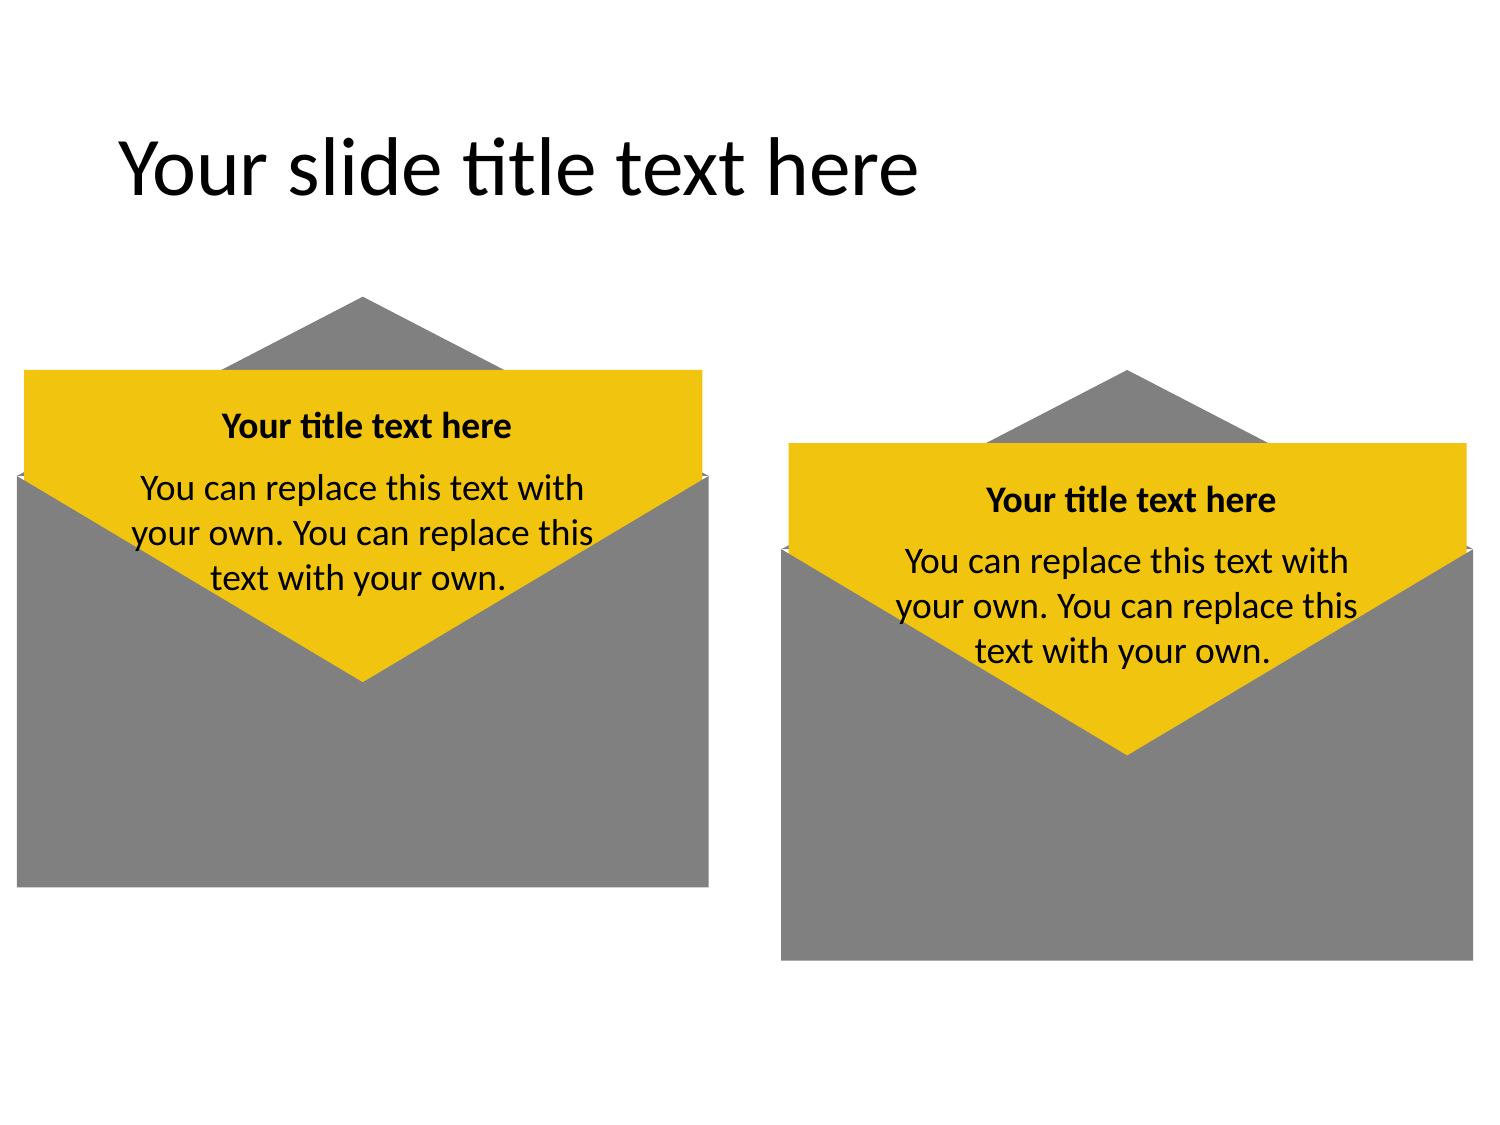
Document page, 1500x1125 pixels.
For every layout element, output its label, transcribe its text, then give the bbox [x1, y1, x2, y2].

text_box [239, 606, 487, 680]
text_box [15, 474, 710, 889]
text_box [782, 544, 788, 551]
text_box Your title text here [206, 394, 528, 454]
text_box [985, 368, 1269, 442]
text_box You can replace this text with your own. You can replace this text with your own. [90, 455, 635, 606]
text_box Your title text here [971, 467, 1292, 527]
text_box [220, 295, 505, 369]
text_box You can replace this text with your own. You can replace this text with your own. [855, 528, 1400, 679]
text_box [788, 442, 1468, 591]
text_box [23, 369, 703, 518]
title Your slide title text here [103, 59, 1397, 278]
text_box [1003, 679, 1251, 753]
text_box [780, 547, 1475, 962]
